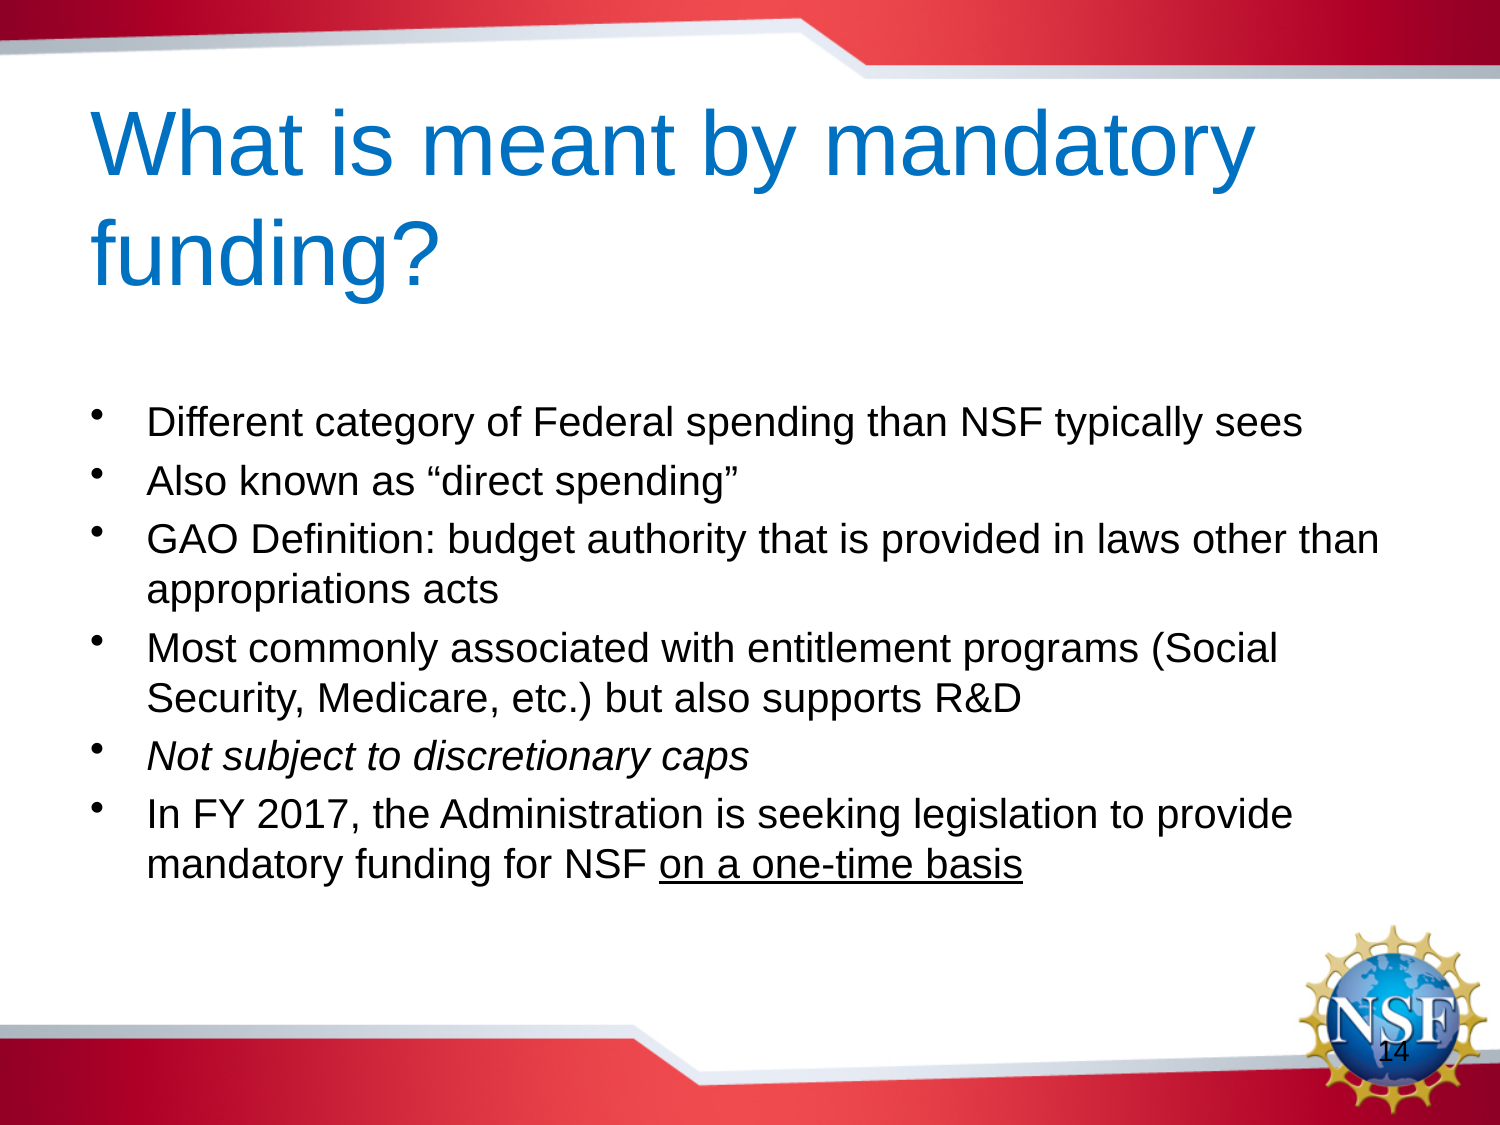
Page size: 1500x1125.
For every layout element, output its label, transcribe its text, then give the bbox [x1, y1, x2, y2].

list Different category of Federal spending than NSF typically sees Also known as “direct spending” GAO Definition: budget authority that is provided in laws other than appropriations acts Most commonly associated with entitlement programs (Social Security, Medicare, etc.) but also supports R&D Not subject to discretionary caps In FY 2017, the Administration is seeking legislation to provide mandatory funding for NSF on a one-time basis [74, 387, 1426, 951]
picture [0, 0, 1500, 1125]
title What is meant by mandatory funding? [74, 99, 1426, 288]
slide_number 14 [1074, 1024, 1426, 1103]
